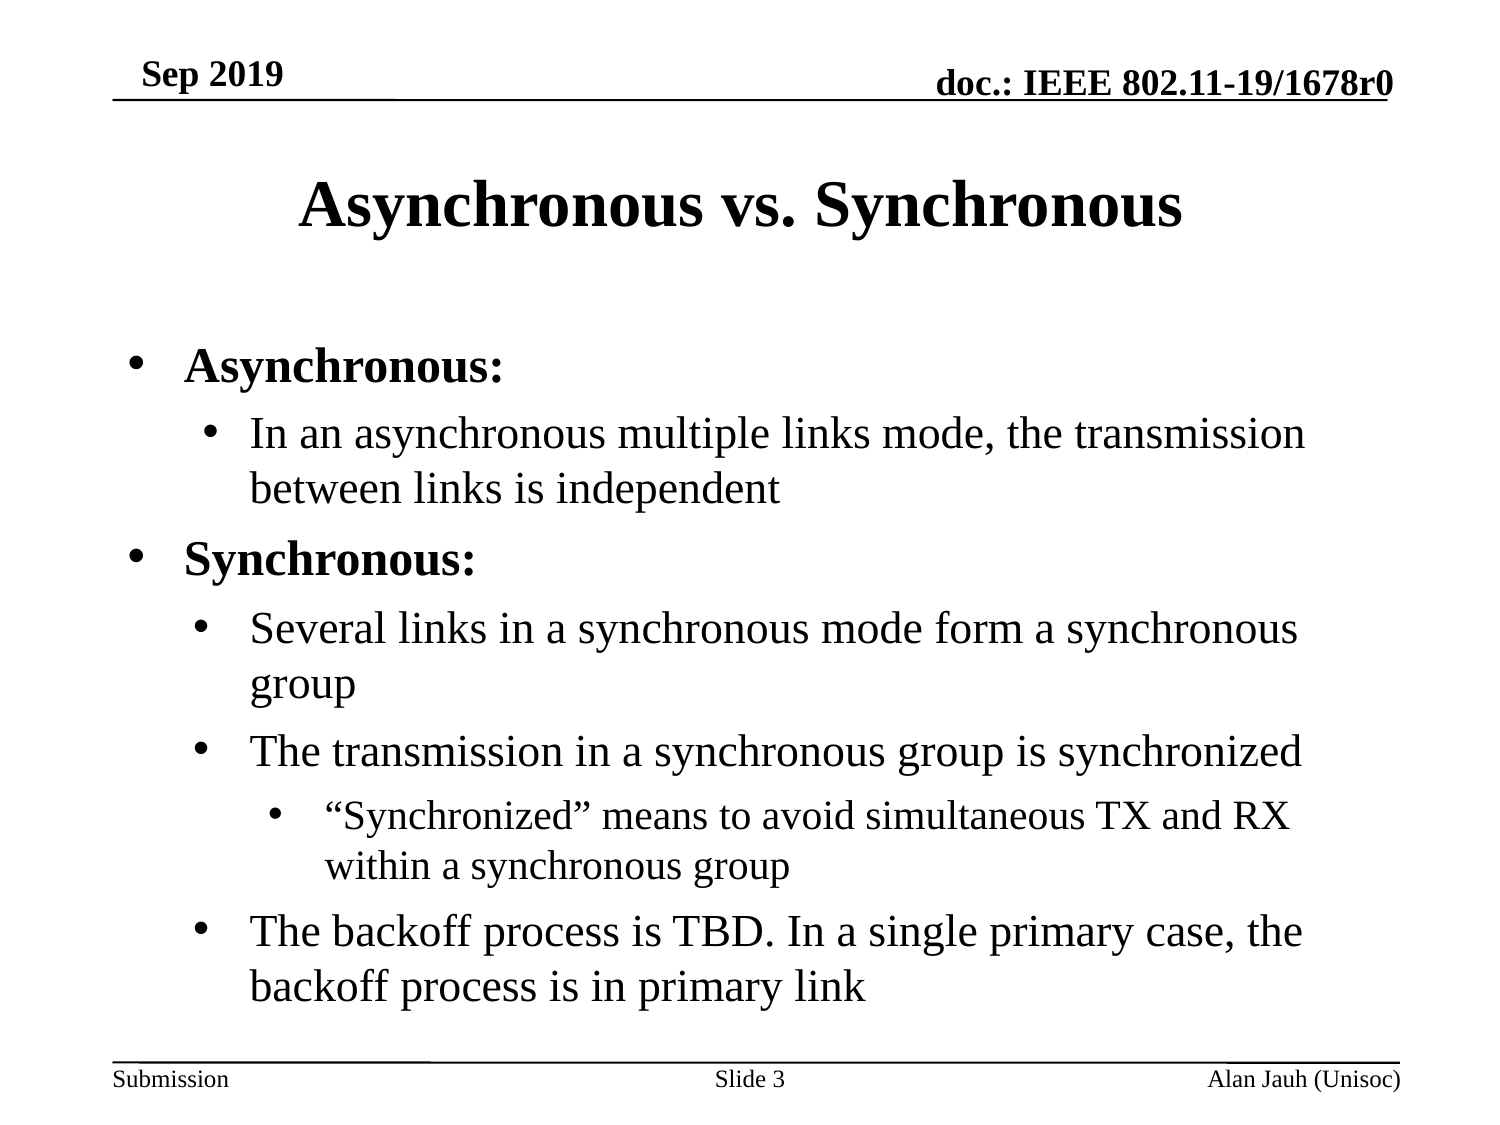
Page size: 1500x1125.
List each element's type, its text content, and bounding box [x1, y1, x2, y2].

footer Alan Jauh (Unisoc) [878, 1061, 1402, 1093]
slide_number Slide 3 [684, 1061, 816, 1123]
title Asynchronous vs. Synchronous [112, 112, 1388, 288]
list Asynchronous: In an asynchronous multiple links mode, the transmission between links is independent Synchronous: Several links in a synchronous mode form a synchronous group The transmission in a synchronous group is synchronized “Synchronized” means to avoid simultaneous TX and RX within a synchronous group The backoff process is TBD. In a single primary case, the backoff process is in primary link [112, 324, 1388, 1000]
